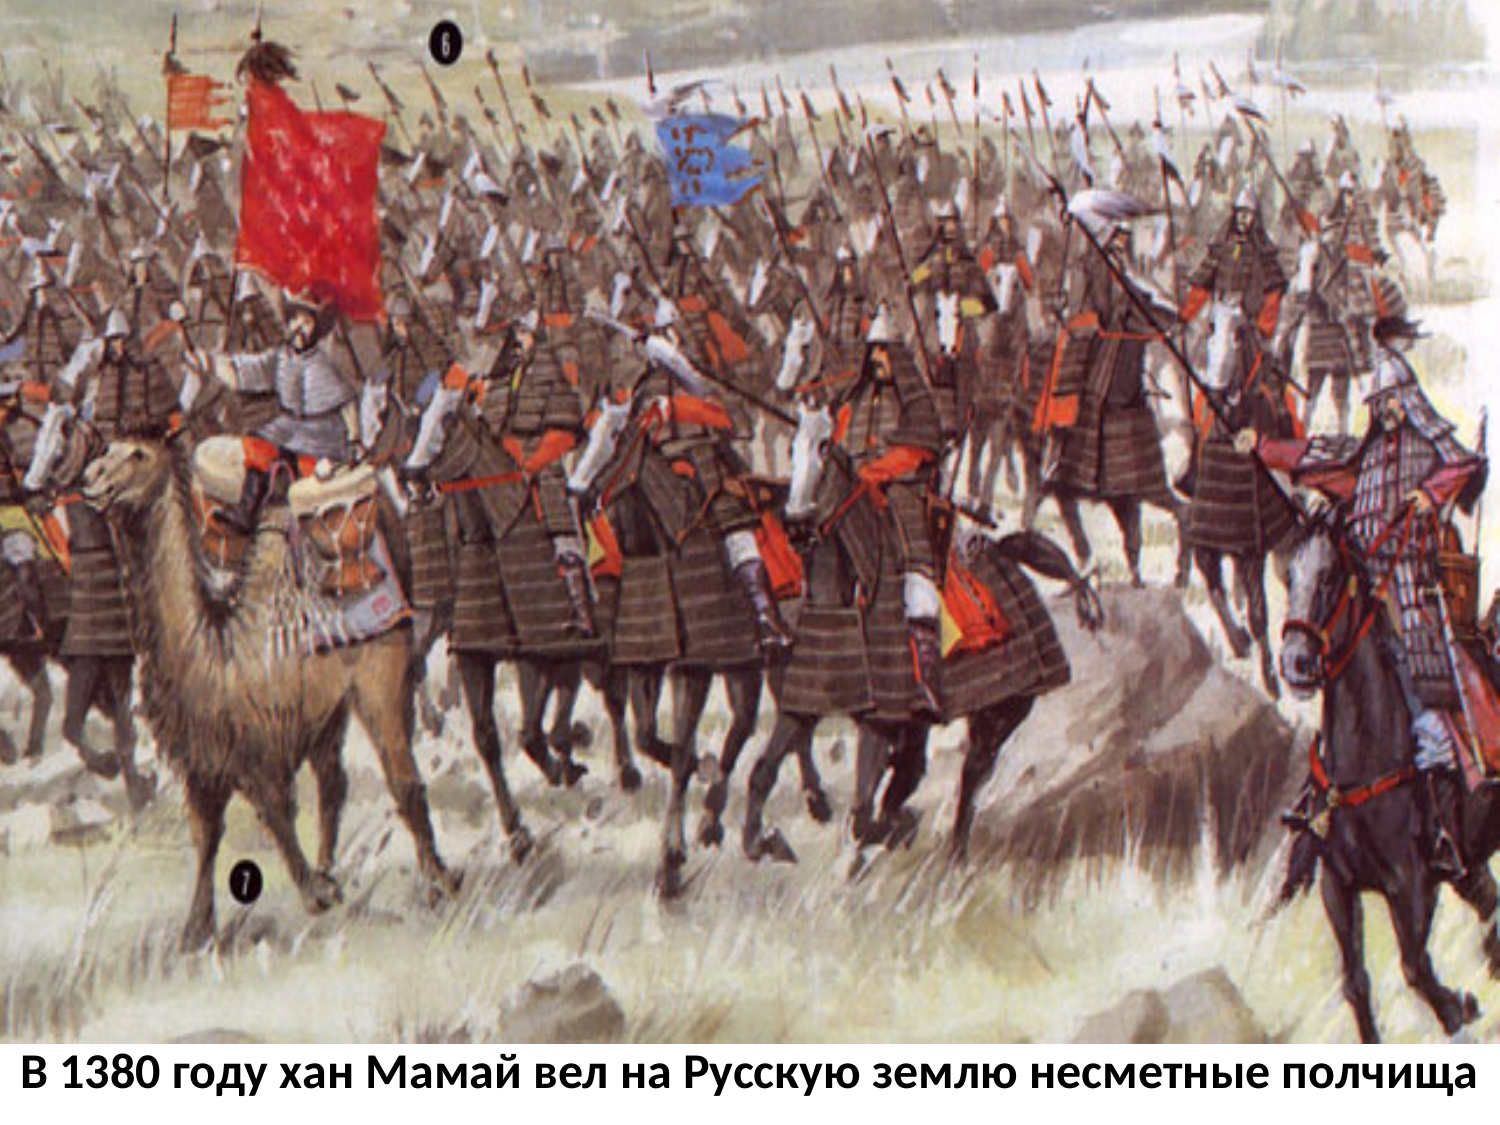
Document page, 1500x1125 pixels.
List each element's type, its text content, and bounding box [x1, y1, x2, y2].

picture [0, 0, 1500, 1045]
title В 1380 году хан Мамай вел на Русскую землю несметные полчища [0, 1051, 1500, 1125]
